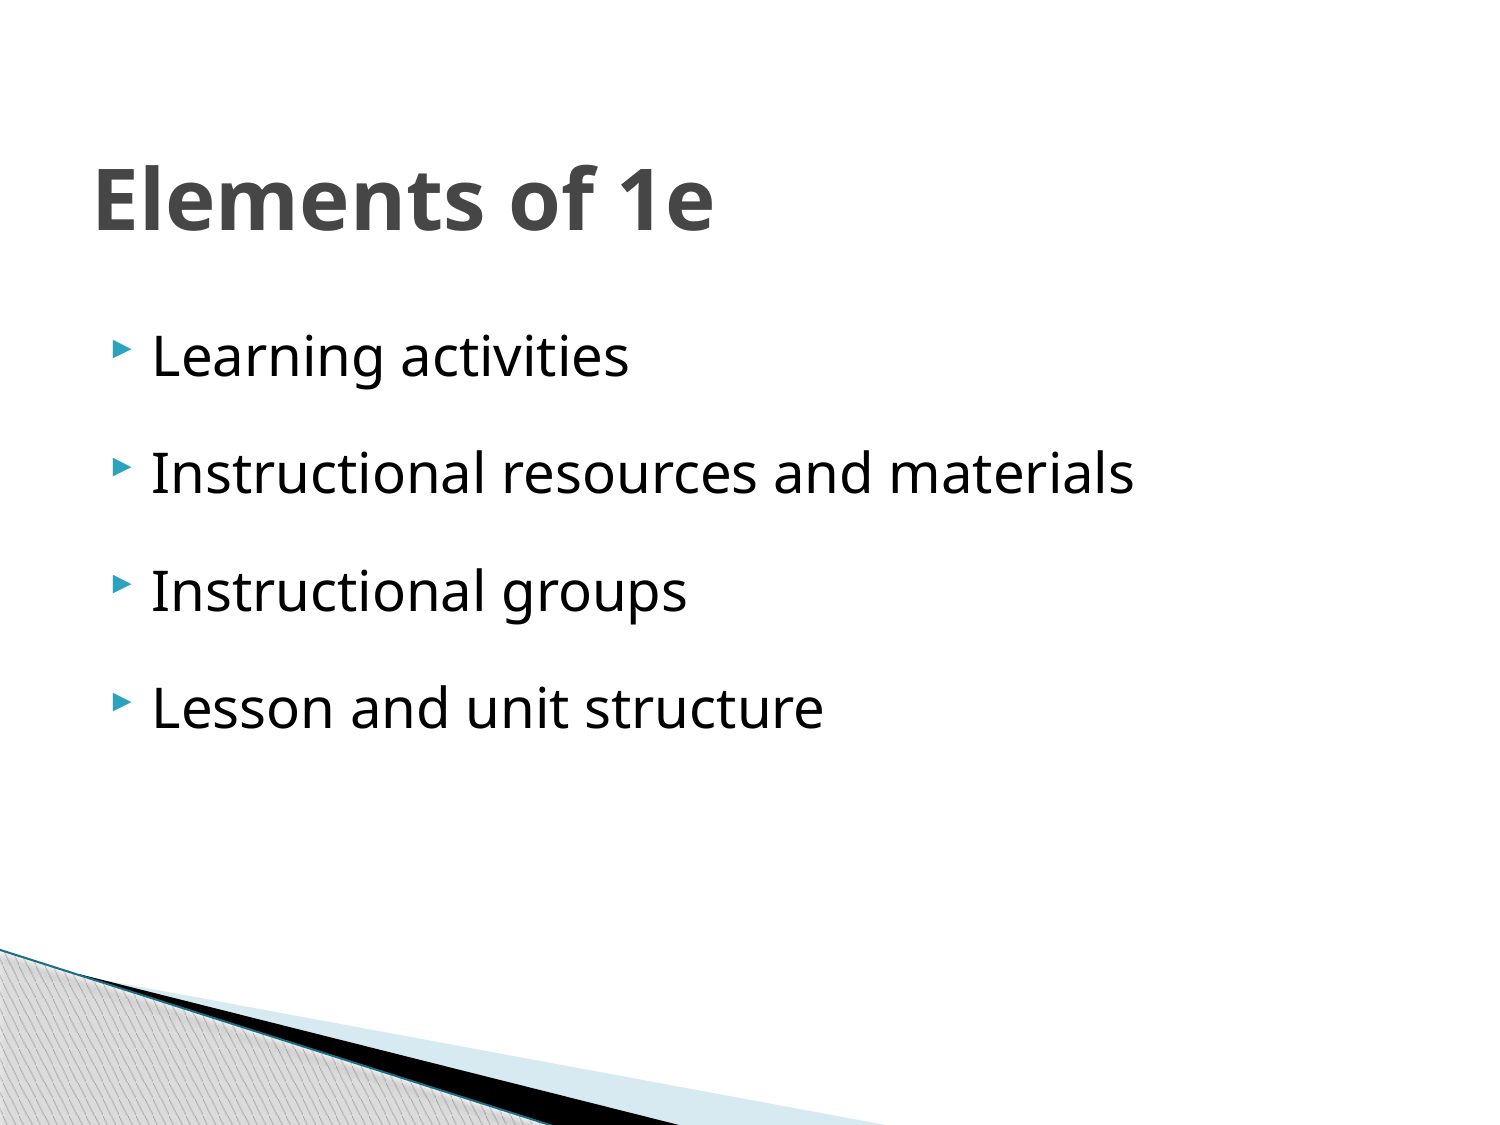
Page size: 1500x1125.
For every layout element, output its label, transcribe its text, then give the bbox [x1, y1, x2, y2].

text_box Learning activities Instructional resources and materials Instructional groups Lesson and unit structure [76, 312, 1427, 825]
text_box Elements of 1e [76, 137, 1427, 263]
